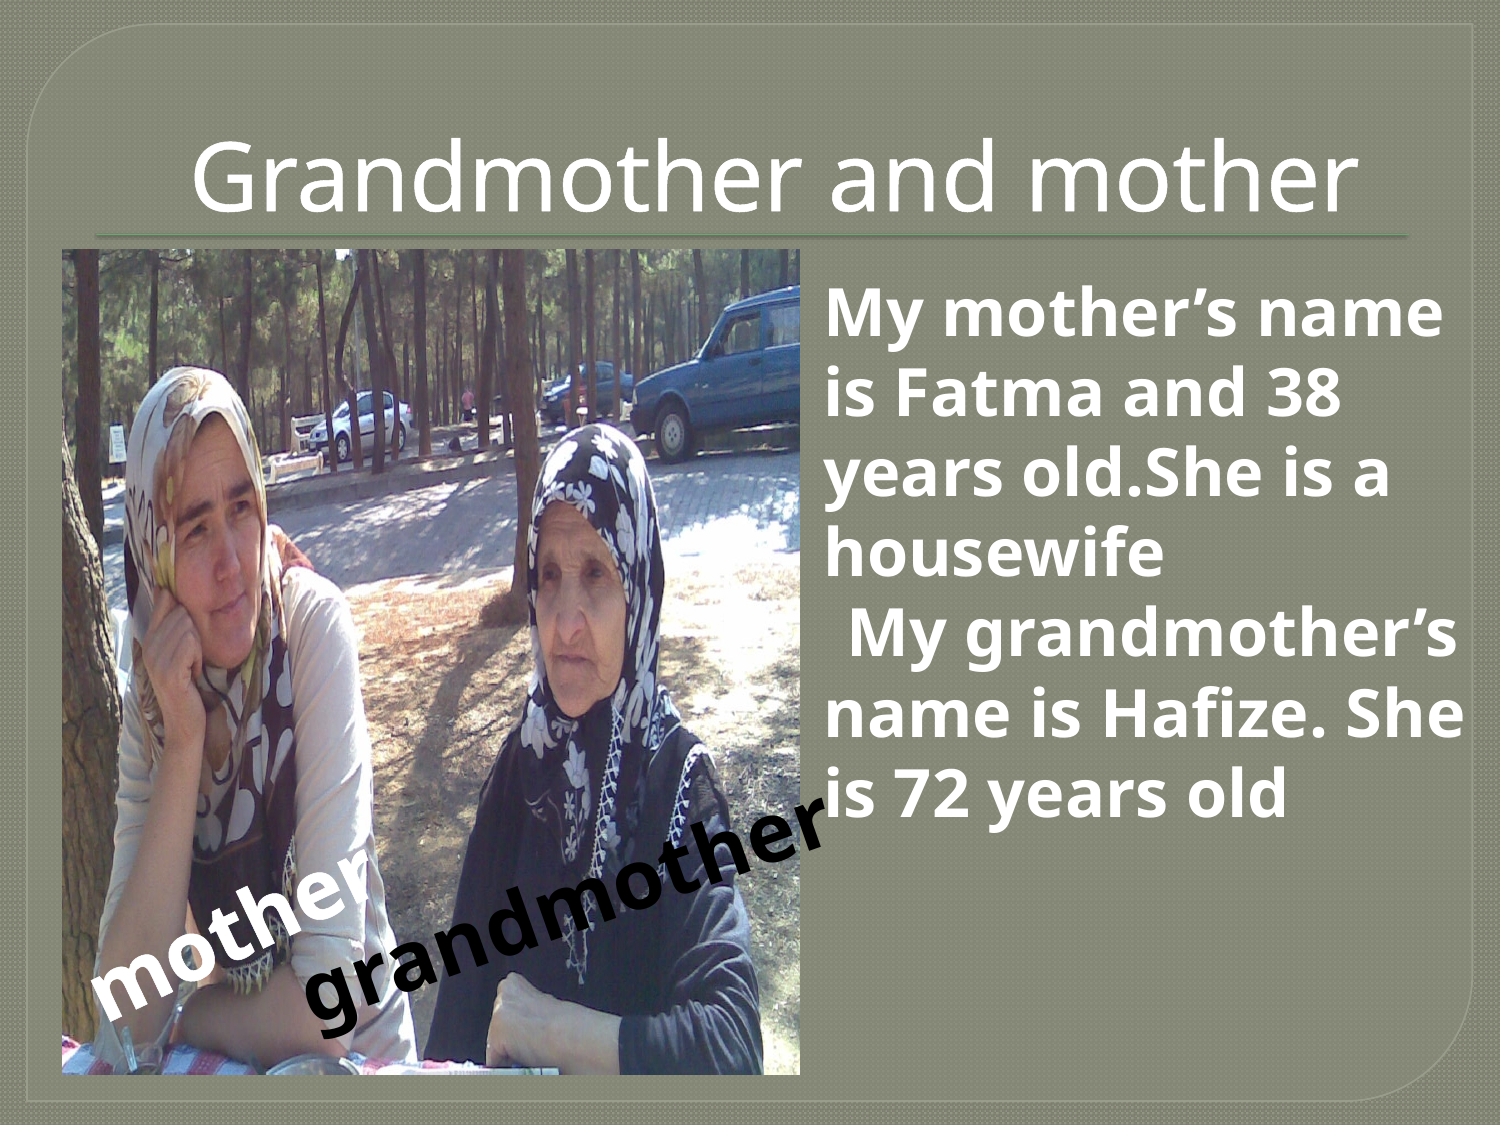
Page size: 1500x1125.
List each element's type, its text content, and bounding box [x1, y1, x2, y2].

title Grandmother and mother [75, 50, 1425, 238]
picture [62, 249, 801, 1076]
list My mother’s name is Fatma and 38 years old.She is a housewife My grandmother’s name is Hafize. She is 72 years old [805, 262, 1500, 1005]
text_box grandmother [805, 749, 861, 878]
